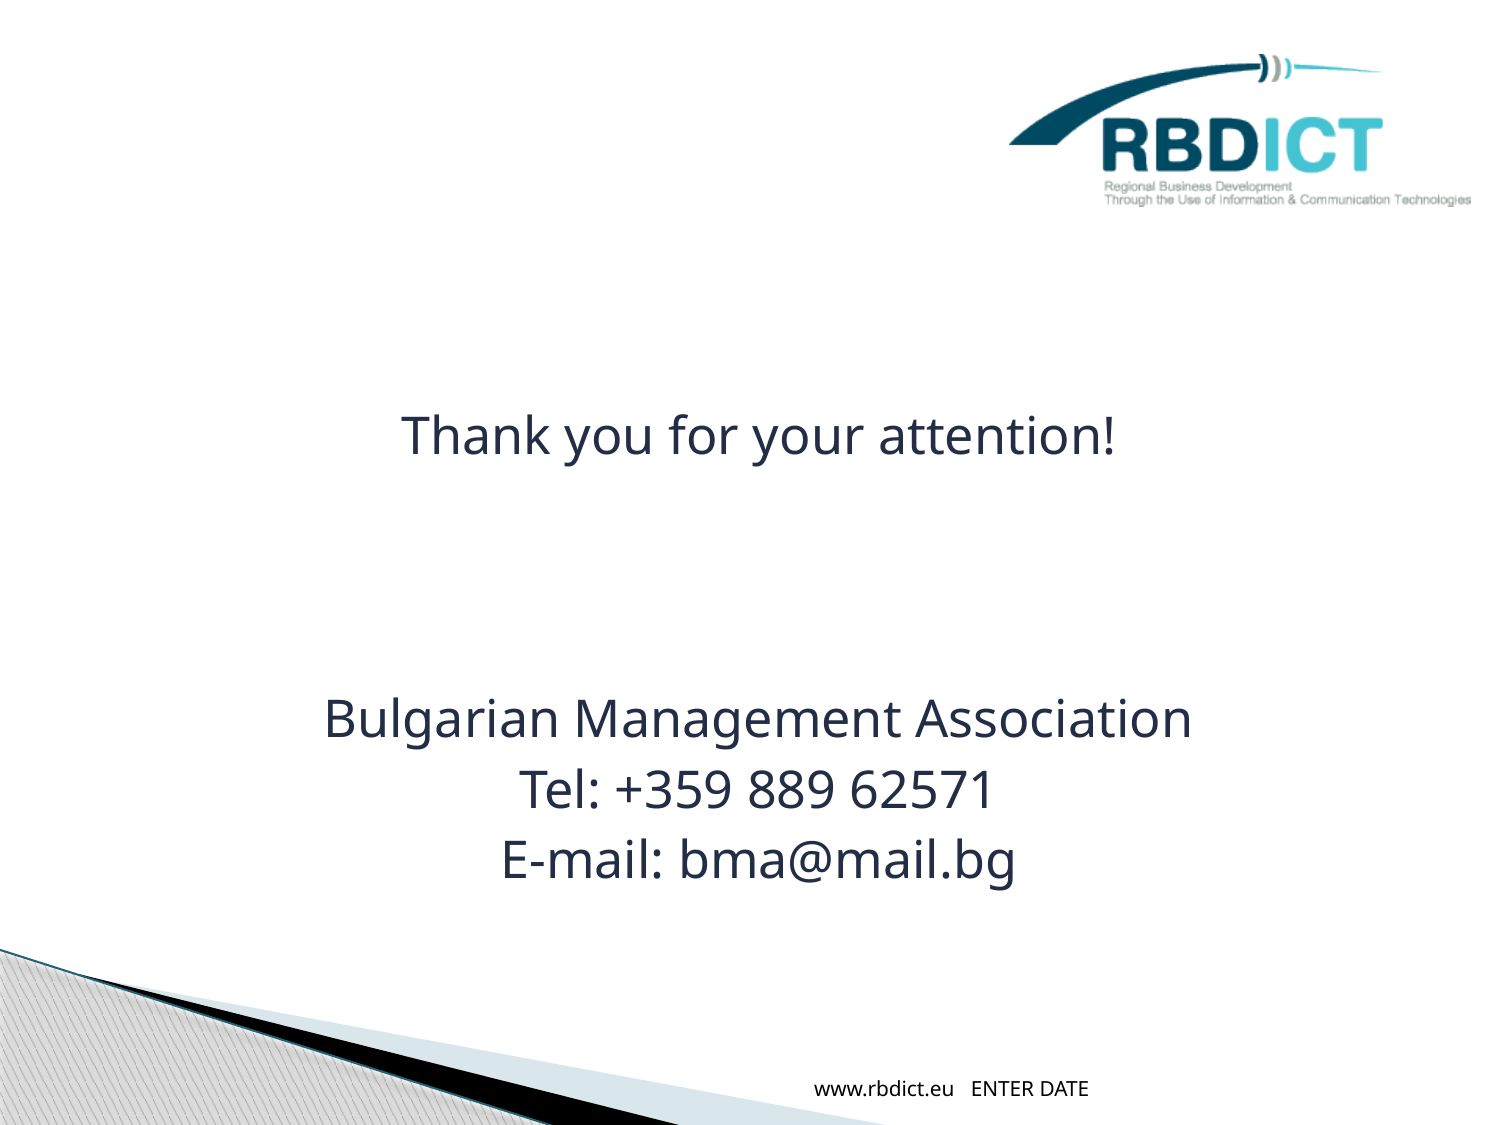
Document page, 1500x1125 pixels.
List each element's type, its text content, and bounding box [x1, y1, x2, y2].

footer www.rbdict.eu ENTER DATE [718, 1051, 1105, 1112]
list Thank you for your attention! Bulgarian Management Association Tel: +359 889 62571 E-mail: bma@mail.bg [74, 242, 1426, 986]
picture [1009, 54, 1471, 207]
